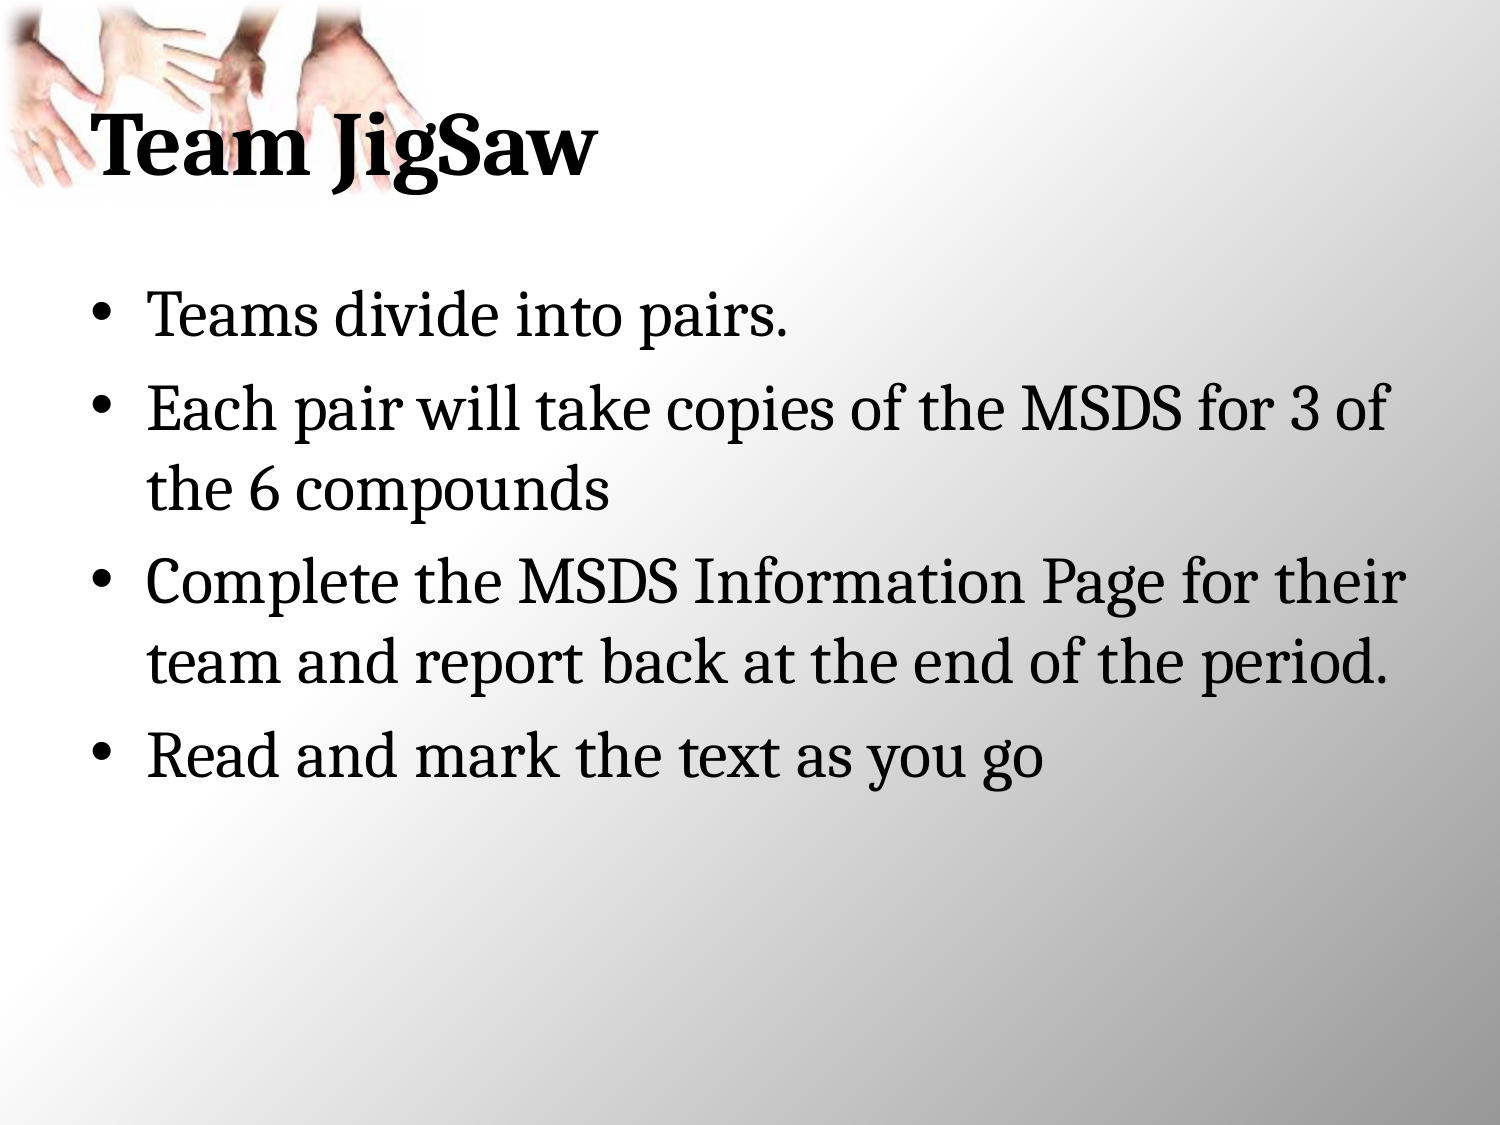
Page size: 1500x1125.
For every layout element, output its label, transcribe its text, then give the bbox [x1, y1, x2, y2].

picture [29, 29, 404, 179]
list Teams divide into pairs. Each pair will take copies of the MSDS for 3 of the 6 compounds Complete the MSDS Information Page for their team and report back at the end of the period. Read and mark the text as you go [75, 262, 1425, 1005]
title Team JigSaw [75, 45, 1425, 233]
